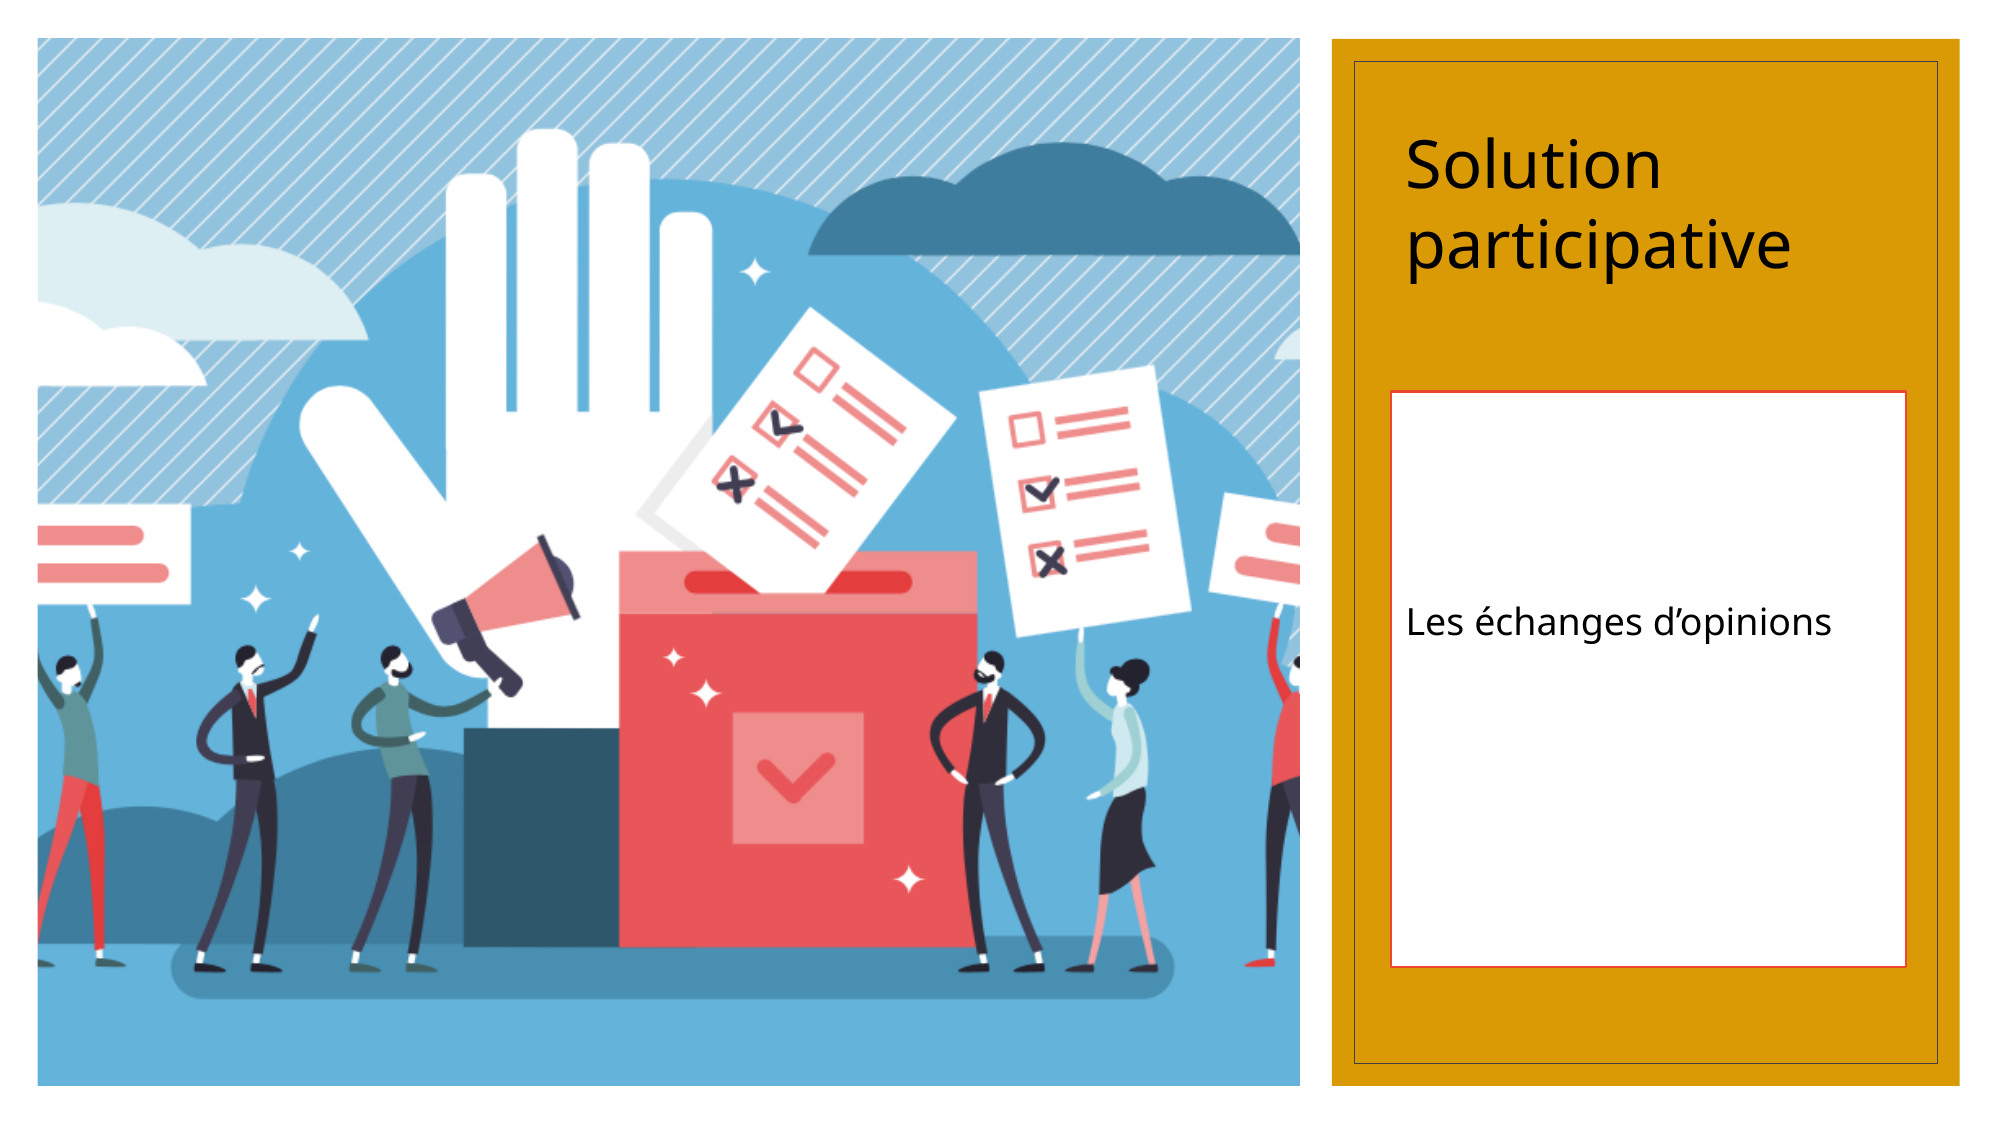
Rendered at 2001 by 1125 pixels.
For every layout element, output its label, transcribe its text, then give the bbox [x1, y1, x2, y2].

picture [37, 38, 1300, 1086]
title Solution participative [1390, 98, 1907, 369]
list Les échanges d’opinions [1390, 390, 1907, 968]
